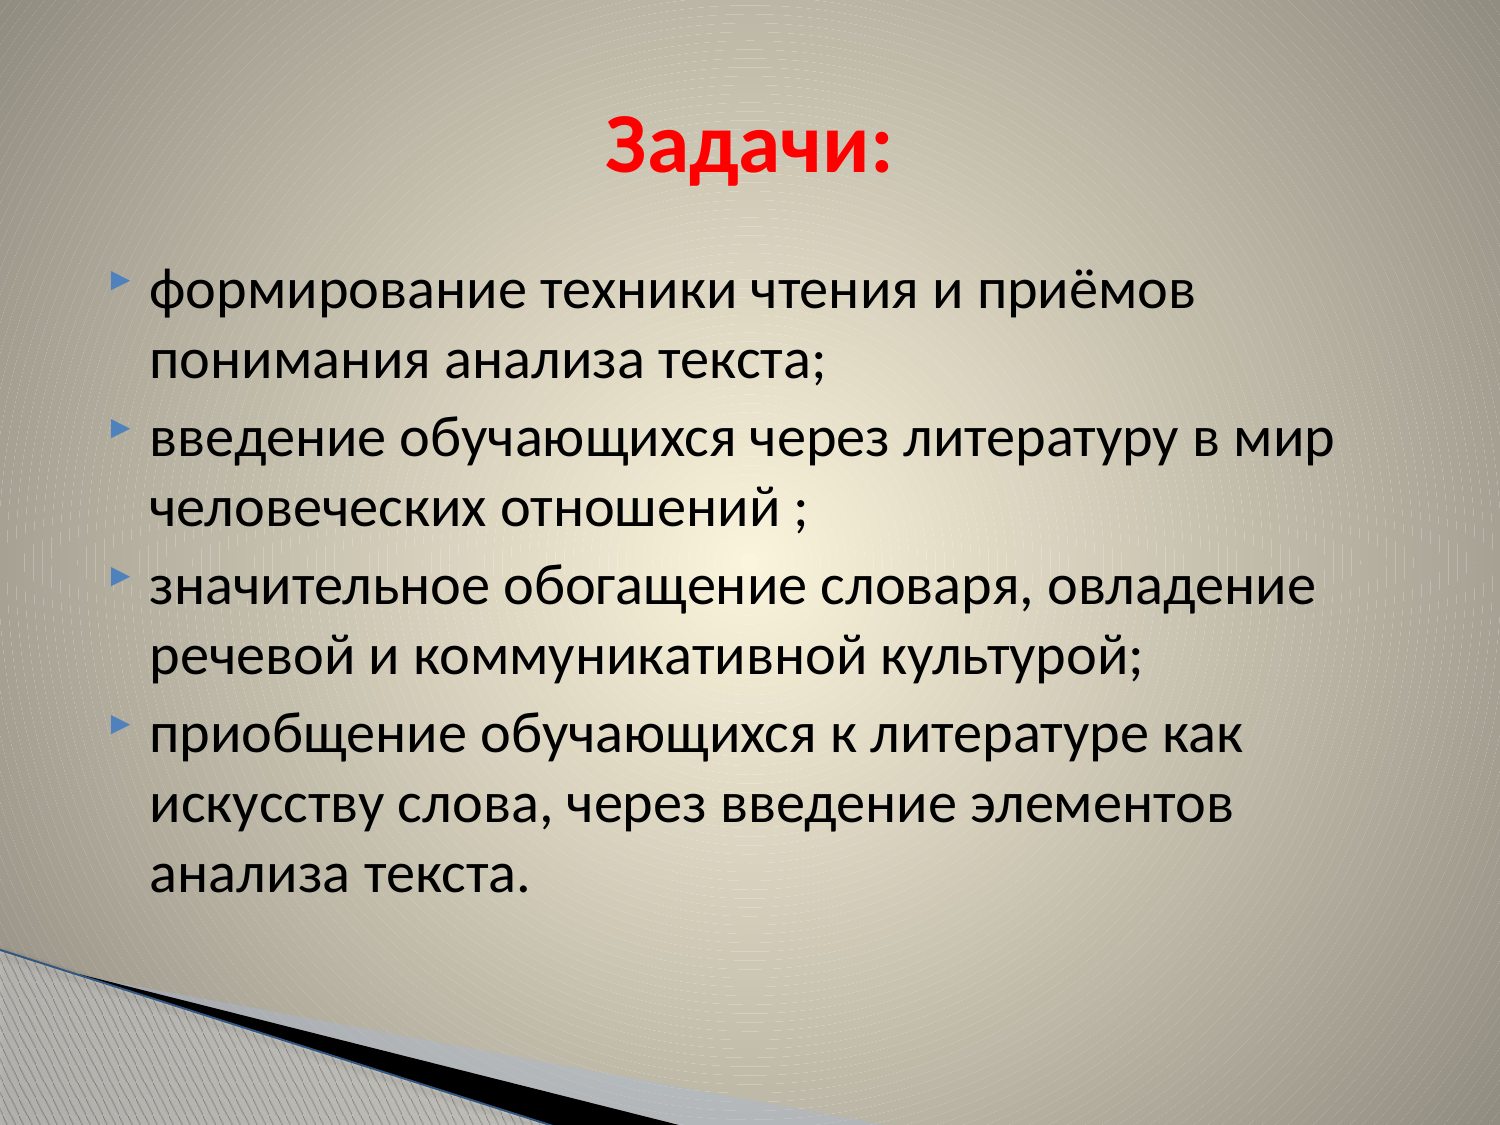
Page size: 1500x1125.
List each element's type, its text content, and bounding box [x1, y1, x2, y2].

title Задачи: [75, 45, 1425, 233]
list формирование техники чтения и приёмов понимания анализа текста; введение обучающихся через литературу в мир человеческих отношений ; значительное обогащение словаря, овладение речевой и коммуникативной культурой; приобщение обучающихся к литературе как искусству слова, через введение элементов анализа текста. [75, 243, 1425, 986]
